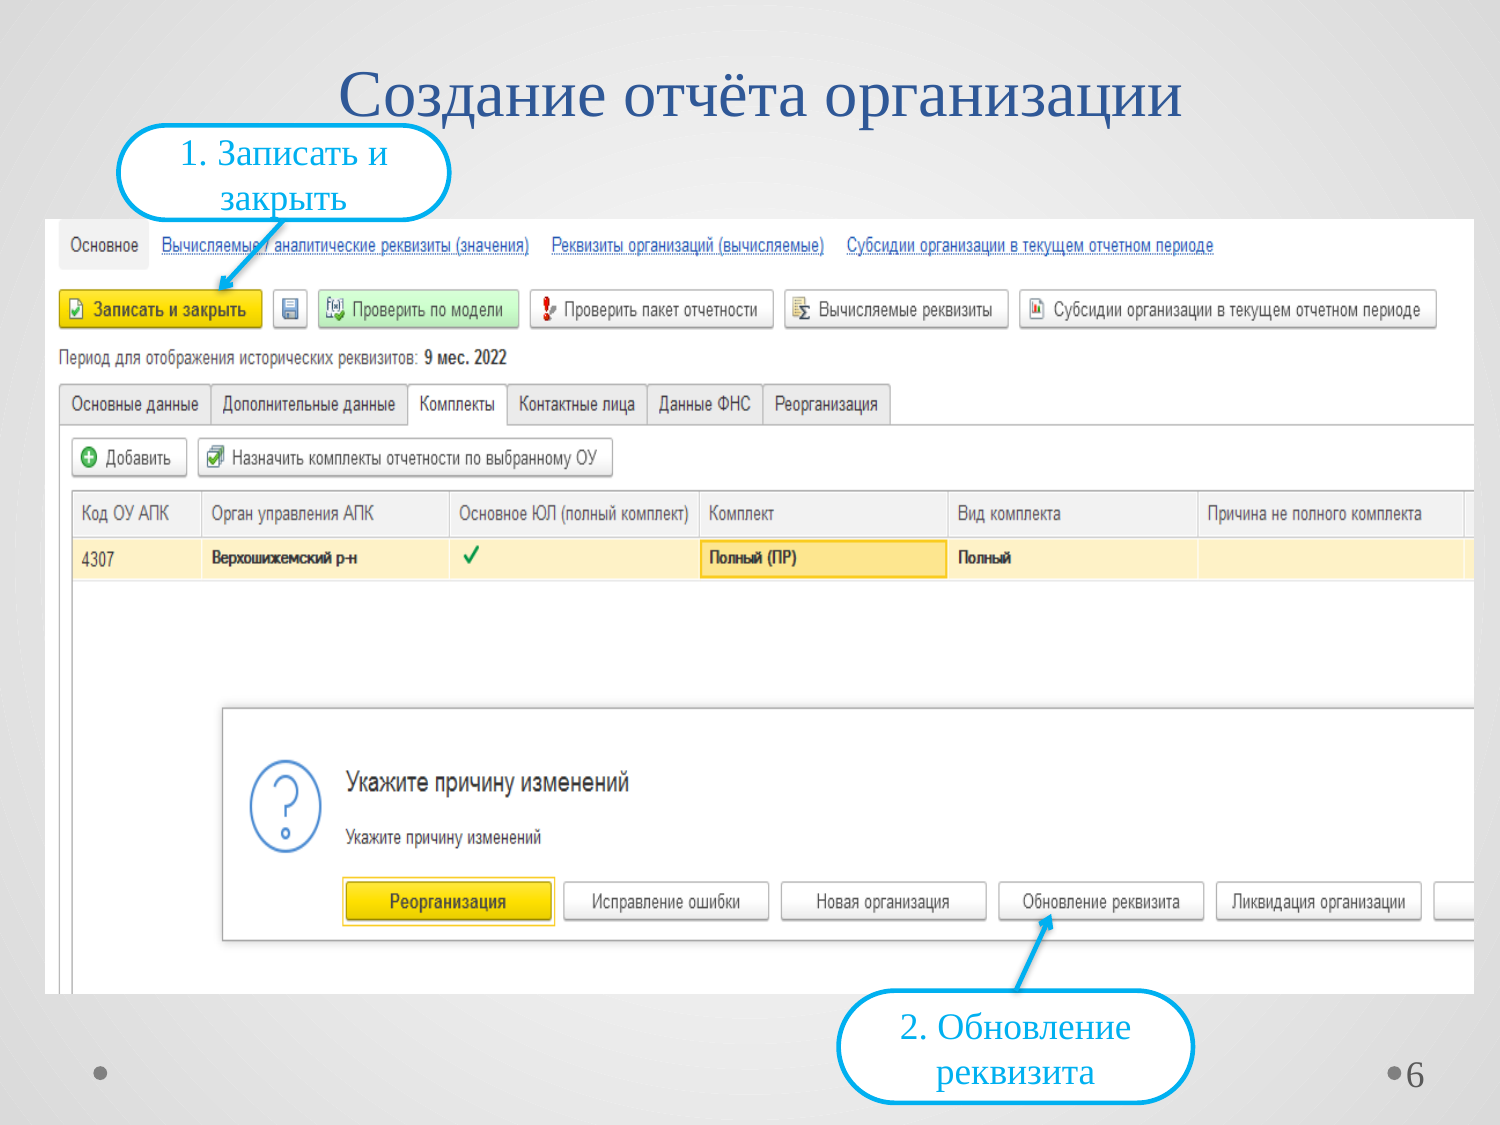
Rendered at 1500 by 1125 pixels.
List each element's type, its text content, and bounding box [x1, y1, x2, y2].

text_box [838, 913, 1194, 1104]
slide_number 6 [1401, 1042, 1494, 1103]
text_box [118, 125, 450, 291]
text_box Создание отчёта организации [301, 54, 1223, 138]
picture [45, 219, 1474, 994]
